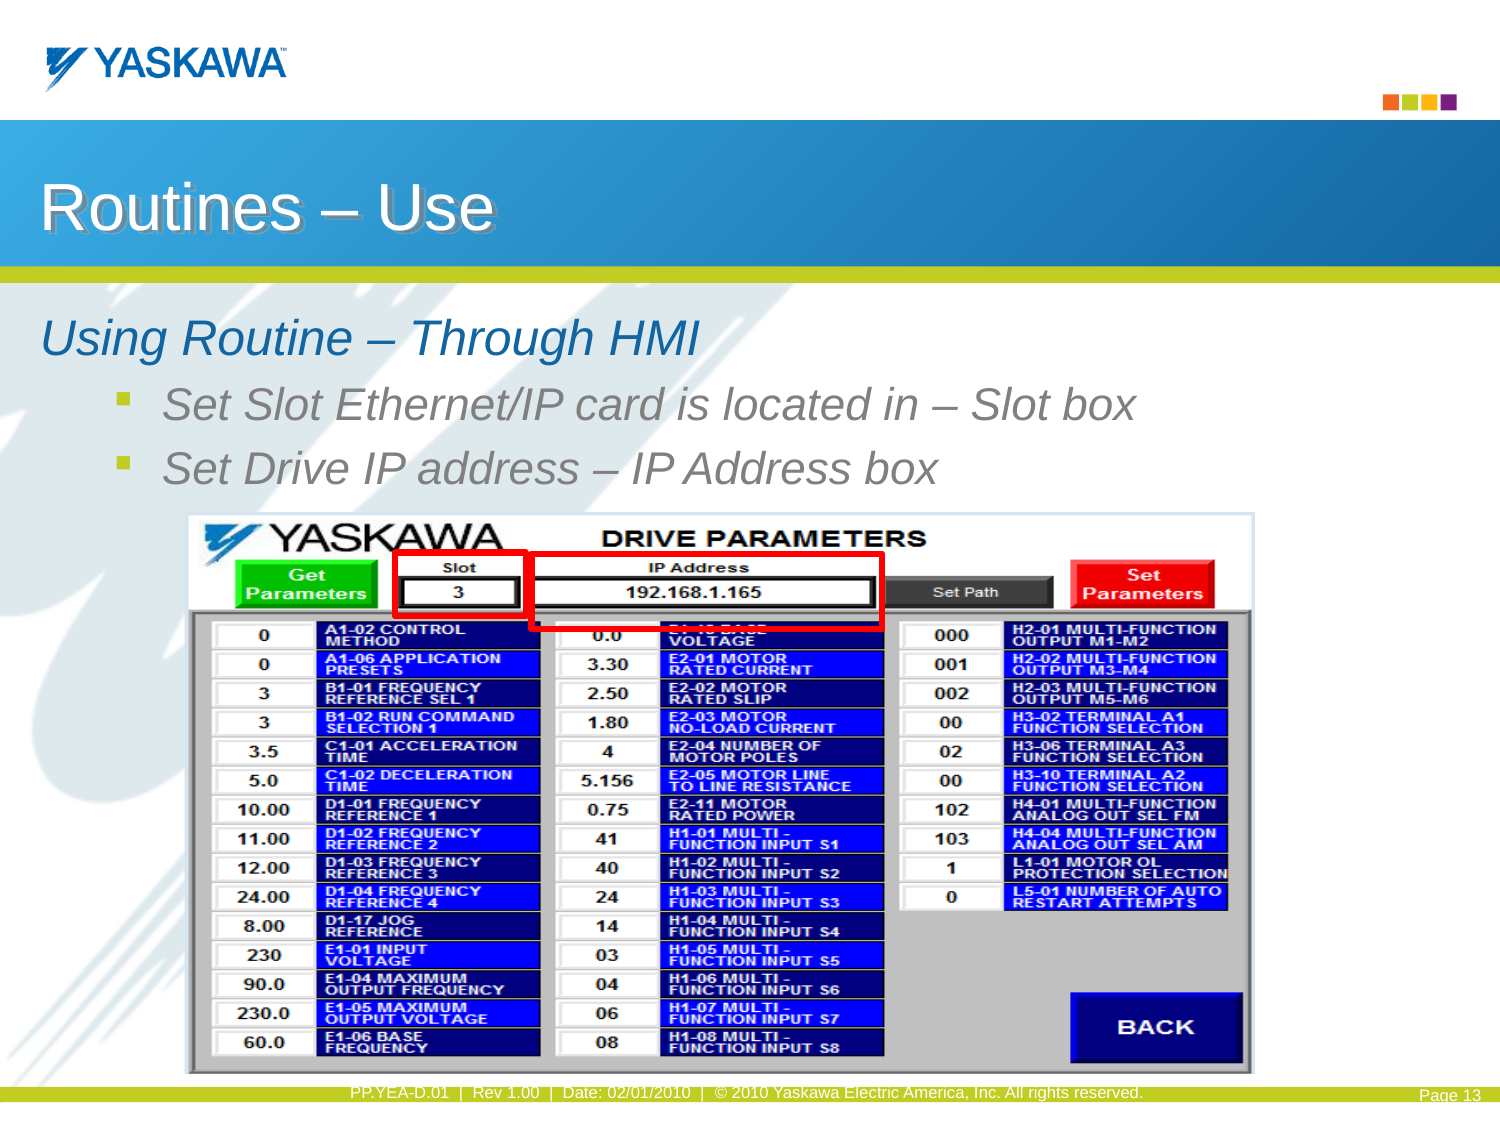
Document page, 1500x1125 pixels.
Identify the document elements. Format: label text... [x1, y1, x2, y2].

title Routines – Use [24, 127, 1351, 280]
picture [184, 512, 1256, 1075]
picture [45, 46, 287, 92]
list Using Routine – Through HMI Set Slot Ethernet/IP card is located in – Slot box Set Drive IP address – IP Address box [24, 297, 1367, 986]
